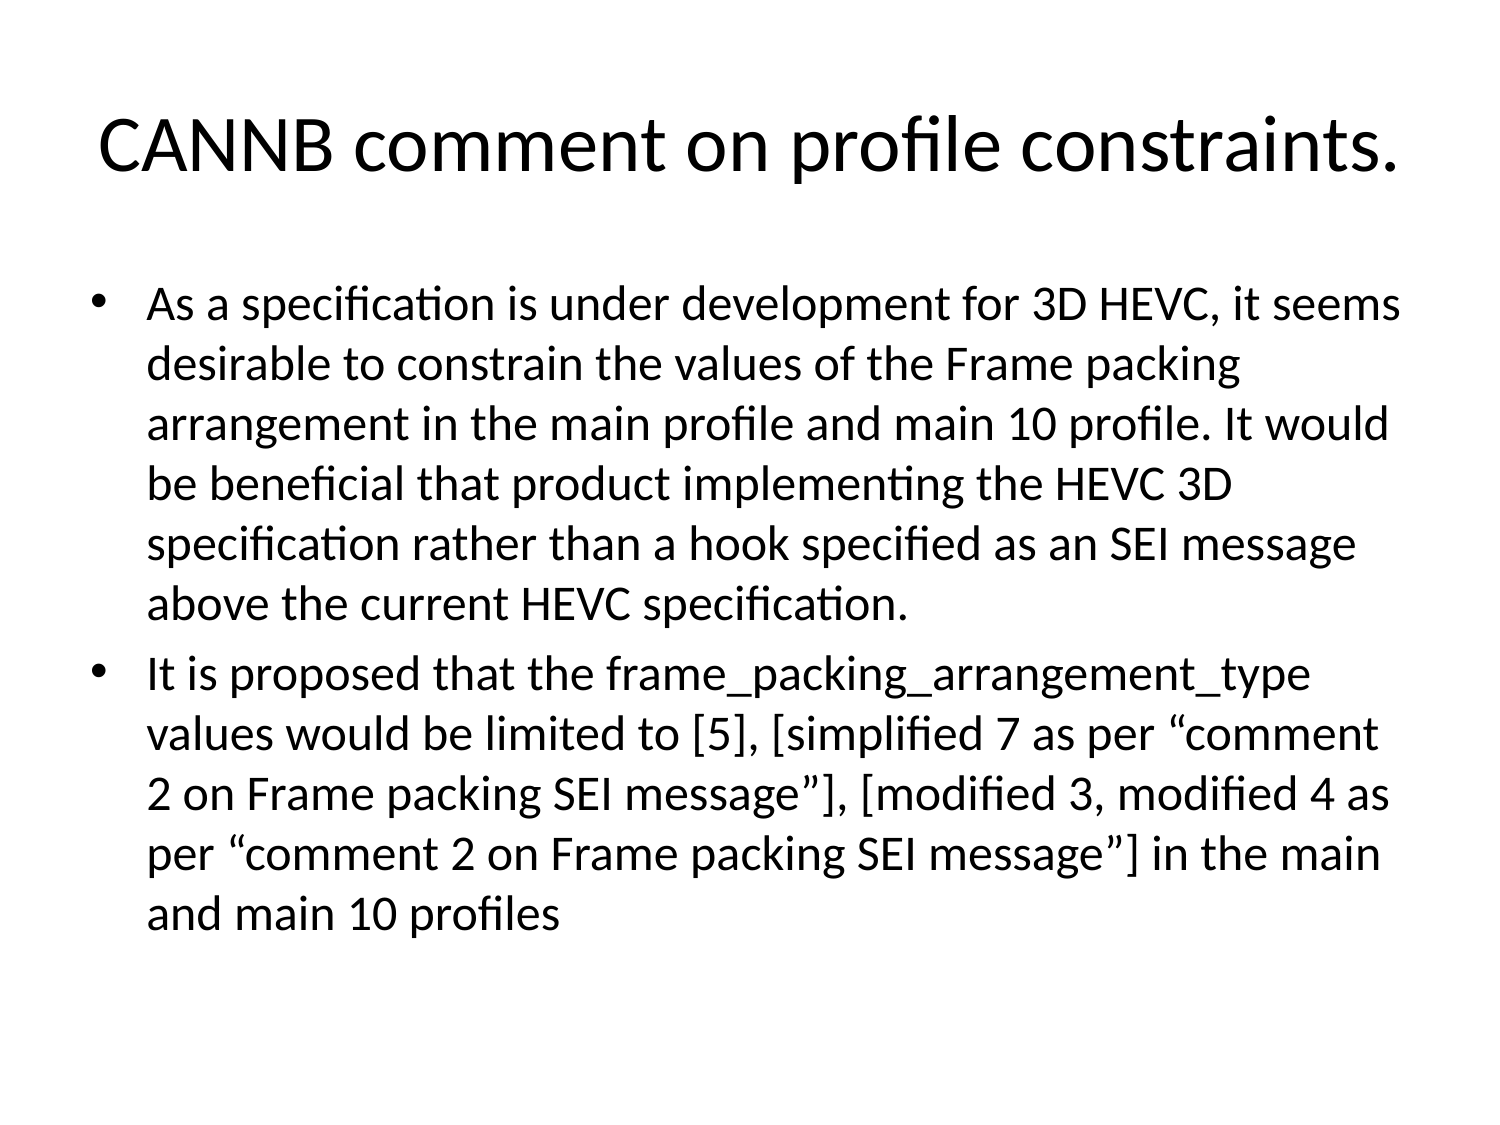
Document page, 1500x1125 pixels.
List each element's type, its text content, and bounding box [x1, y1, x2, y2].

list As a specification is under development for 3D HEVC, it seems desirable to constrain the values of the Frame packing arrangement in the main profile and main 10 profile. It would be beneficial that product implementing the HEVC 3D specification rather than a hook specified as an SEI message above the current HEVC specification. It is proposed that the frame_packing_arrangement_type values would be limited to [5], [simplified 7 as per “comment 2 on Frame packing SEI message”], [modified 3, modified 4 as per “comment 2 on Frame packing SEI message”] in the main and main 10 profiles [75, 262, 1425, 1005]
title CANNB comment on profile constraints. [75, 45, 1425, 233]
